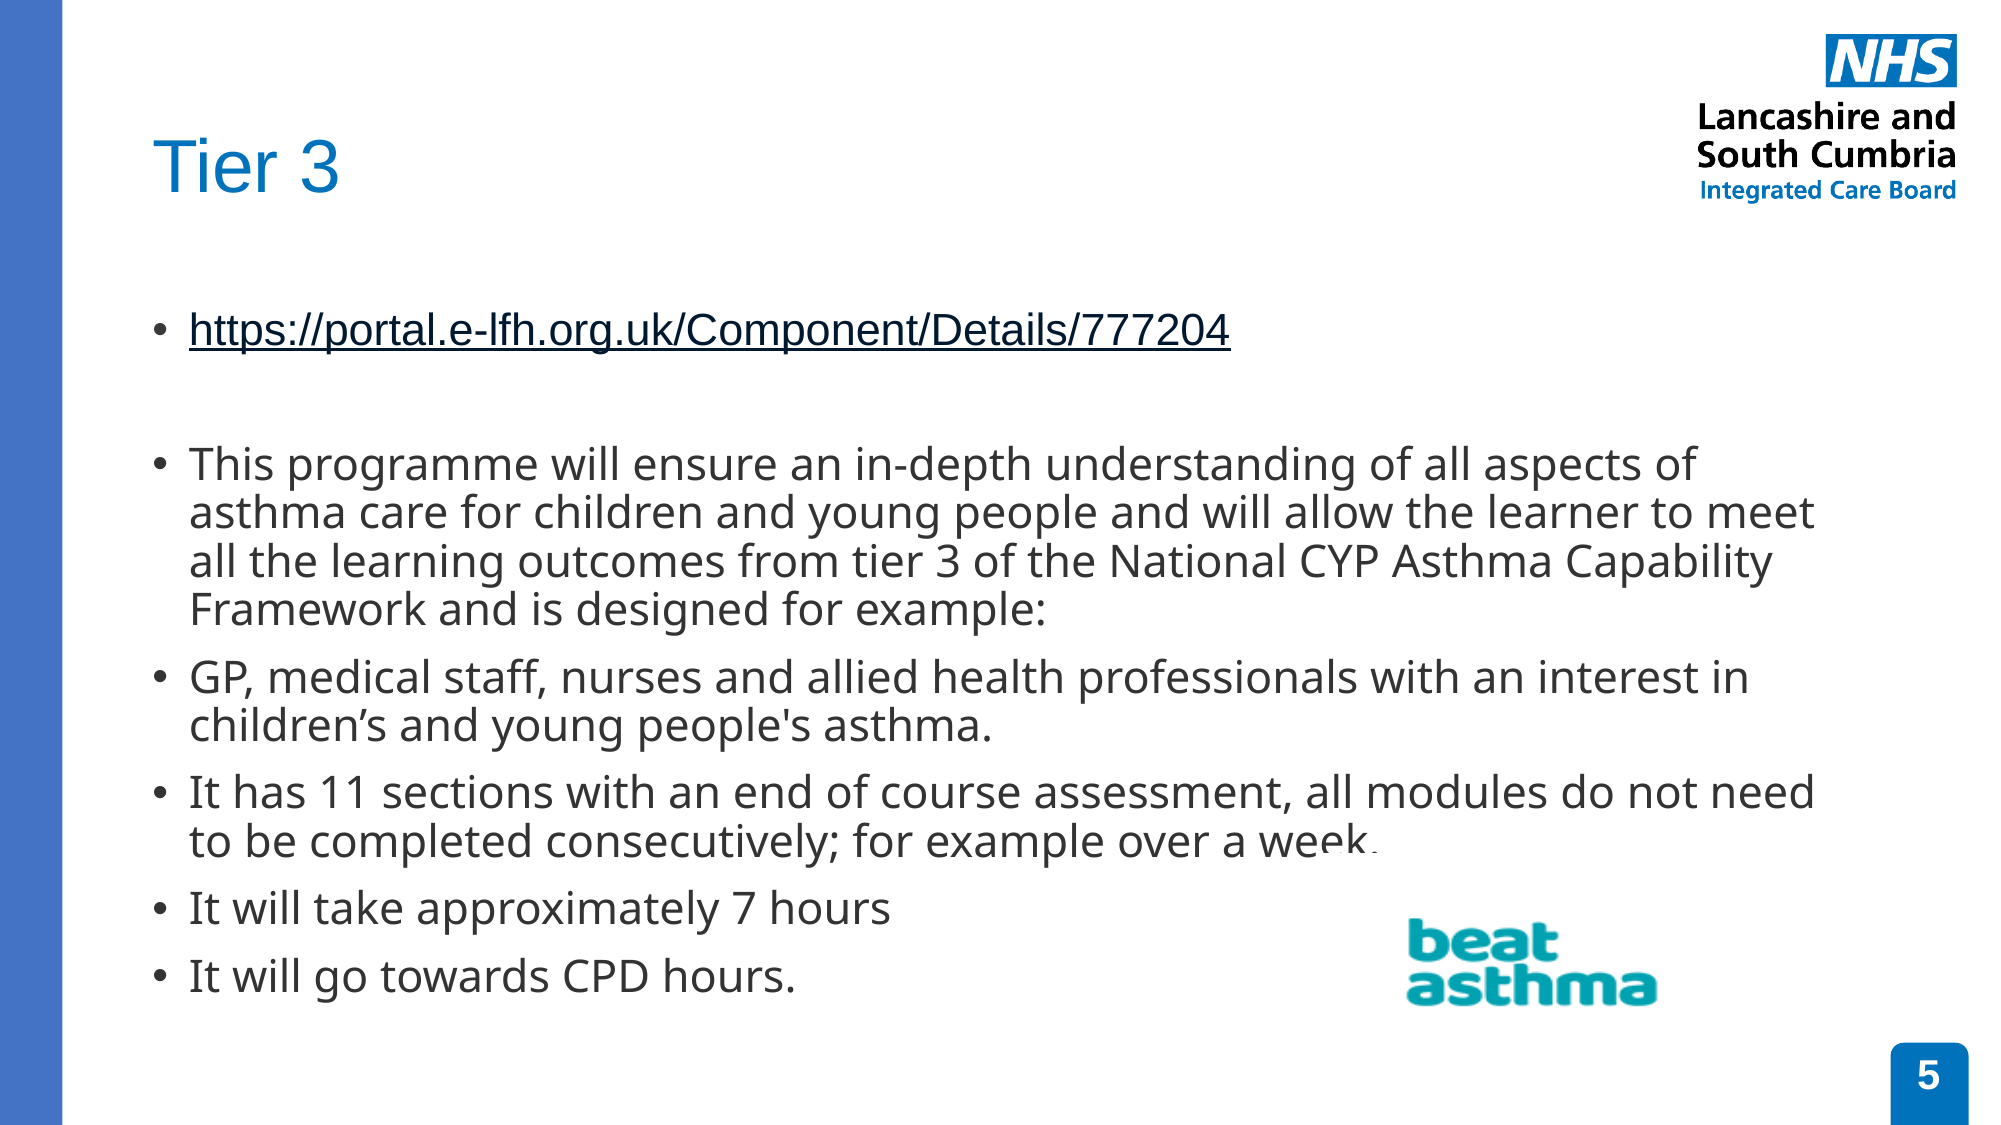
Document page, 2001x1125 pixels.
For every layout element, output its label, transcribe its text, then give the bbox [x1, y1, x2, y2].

picture [1698, 34, 1957, 204]
title Tier 3 [137, 59, 1673, 278]
slide_number 5 [1889, 1042, 1969, 1103]
picture [1320, 853, 1747, 1073]
list https://portal.e-lfh.org.uk/Component/Details/777204 This programme will ensure an in-depth understanding of all aspects of asthma care for children and young people and will allow the learner to meet all the learning outcomes from tier 3 of the National CYP Asthma Capability Framework and is designed for example: GP, medical staff, nurses and allied health professionals with an interest in children’s and young people's asthma. It has 11 sections with an end of course assessment, all modules do not need to be completed consecutively; for example over a week. It will take approximately 7 hours It will go towards CPD hours. [137, 299, 1863, 1014]
